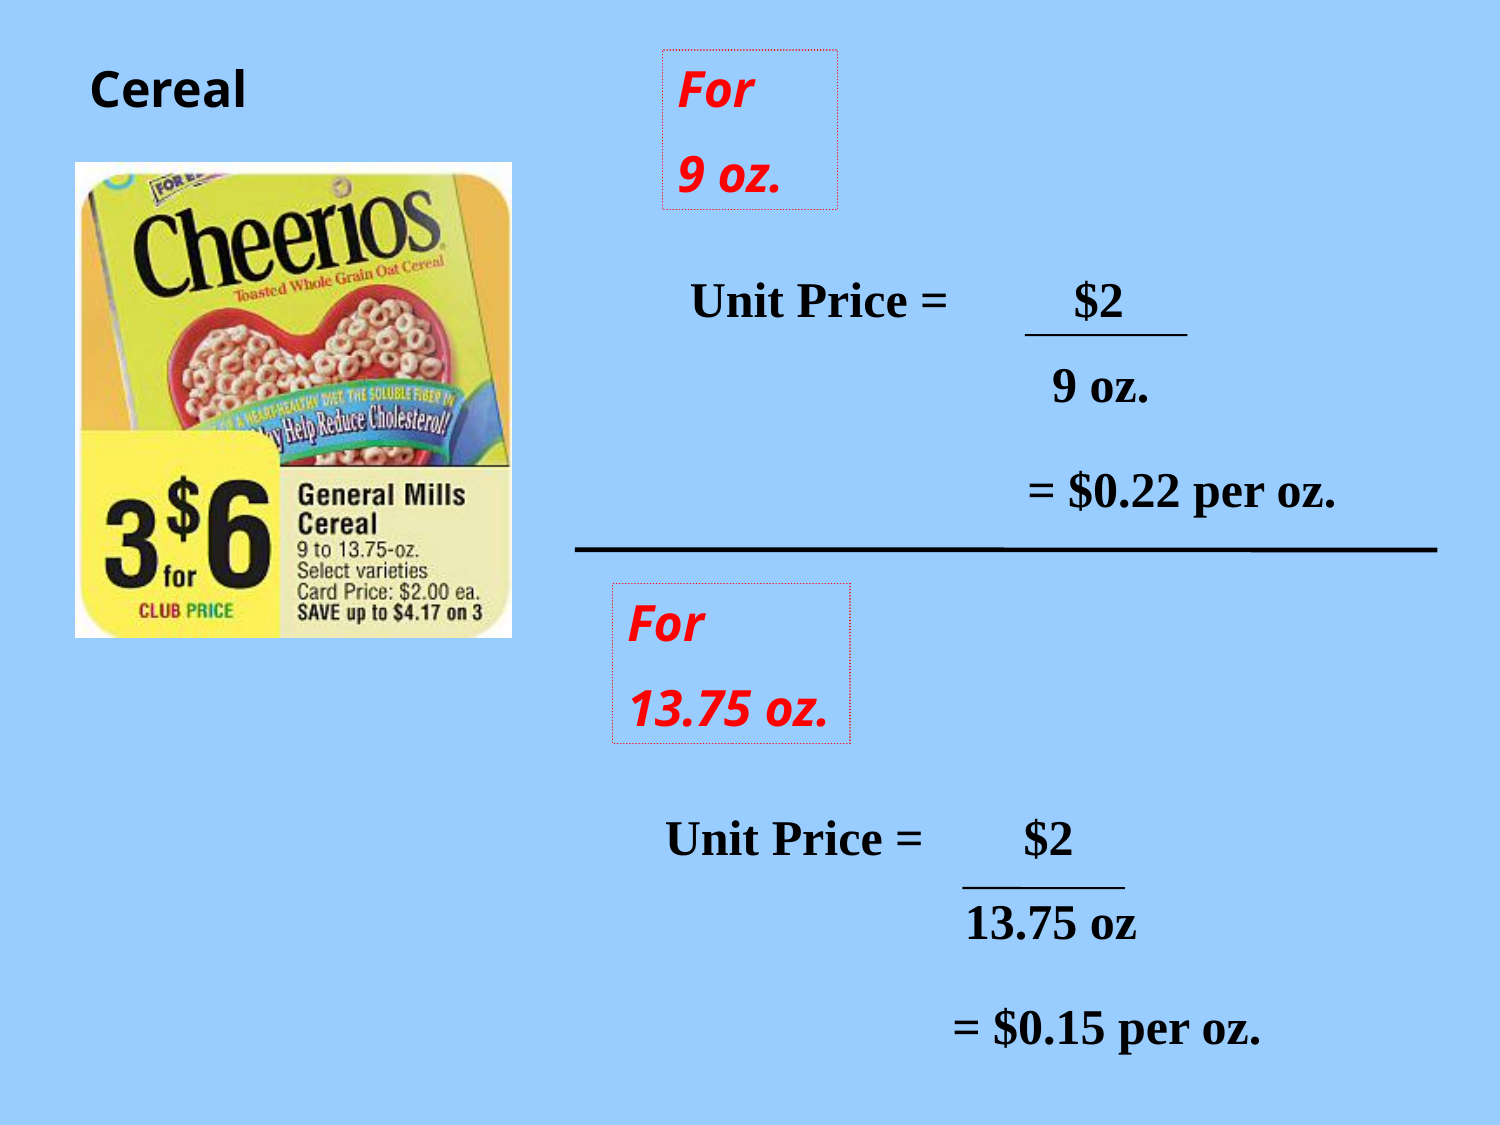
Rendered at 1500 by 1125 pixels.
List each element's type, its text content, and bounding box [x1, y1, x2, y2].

text_box Unit Price = $2 9 oz. [674, 260, 1263, 420]
text_box Cereal [74, 49, 300, 161]
text_box = $0.22 per oz. [812, 449, 1388, 525]
text_box For 9 oz. [662, 50, 838, 210]
text_box For 13.75 oz. [612, 583, 850, 744]
text_box Unit Price = $2 13.75 oz [649, 797, 1338, 958]
text_box = $0.15 per oz. [737, 987, 1313, 1063]
picture [74, 162, 513, 638]
